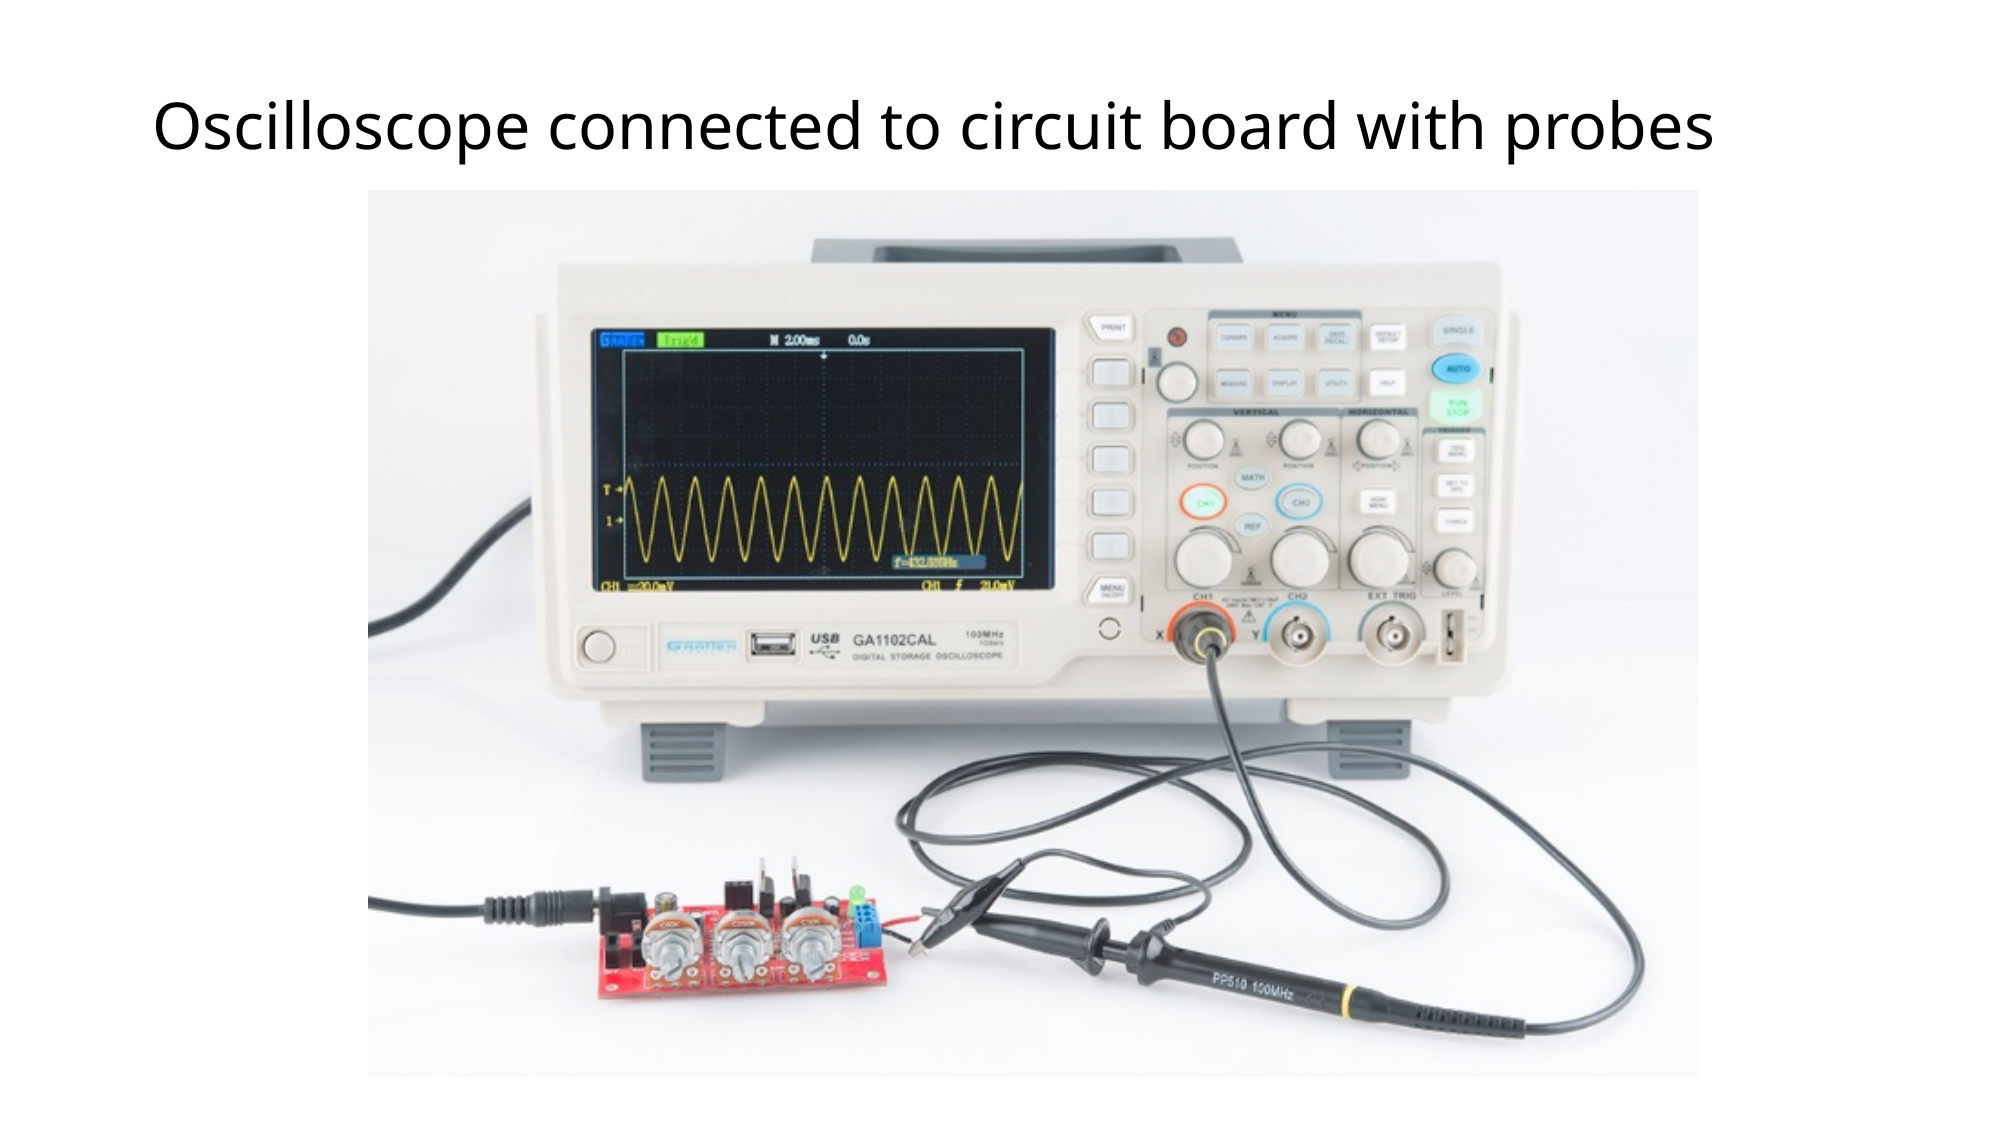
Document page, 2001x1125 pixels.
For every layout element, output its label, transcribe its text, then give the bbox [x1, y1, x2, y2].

title Oscilloscope connected to circuit board with probes [137, 59, 1863, 198]
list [367, 190, 1699, 1078]
